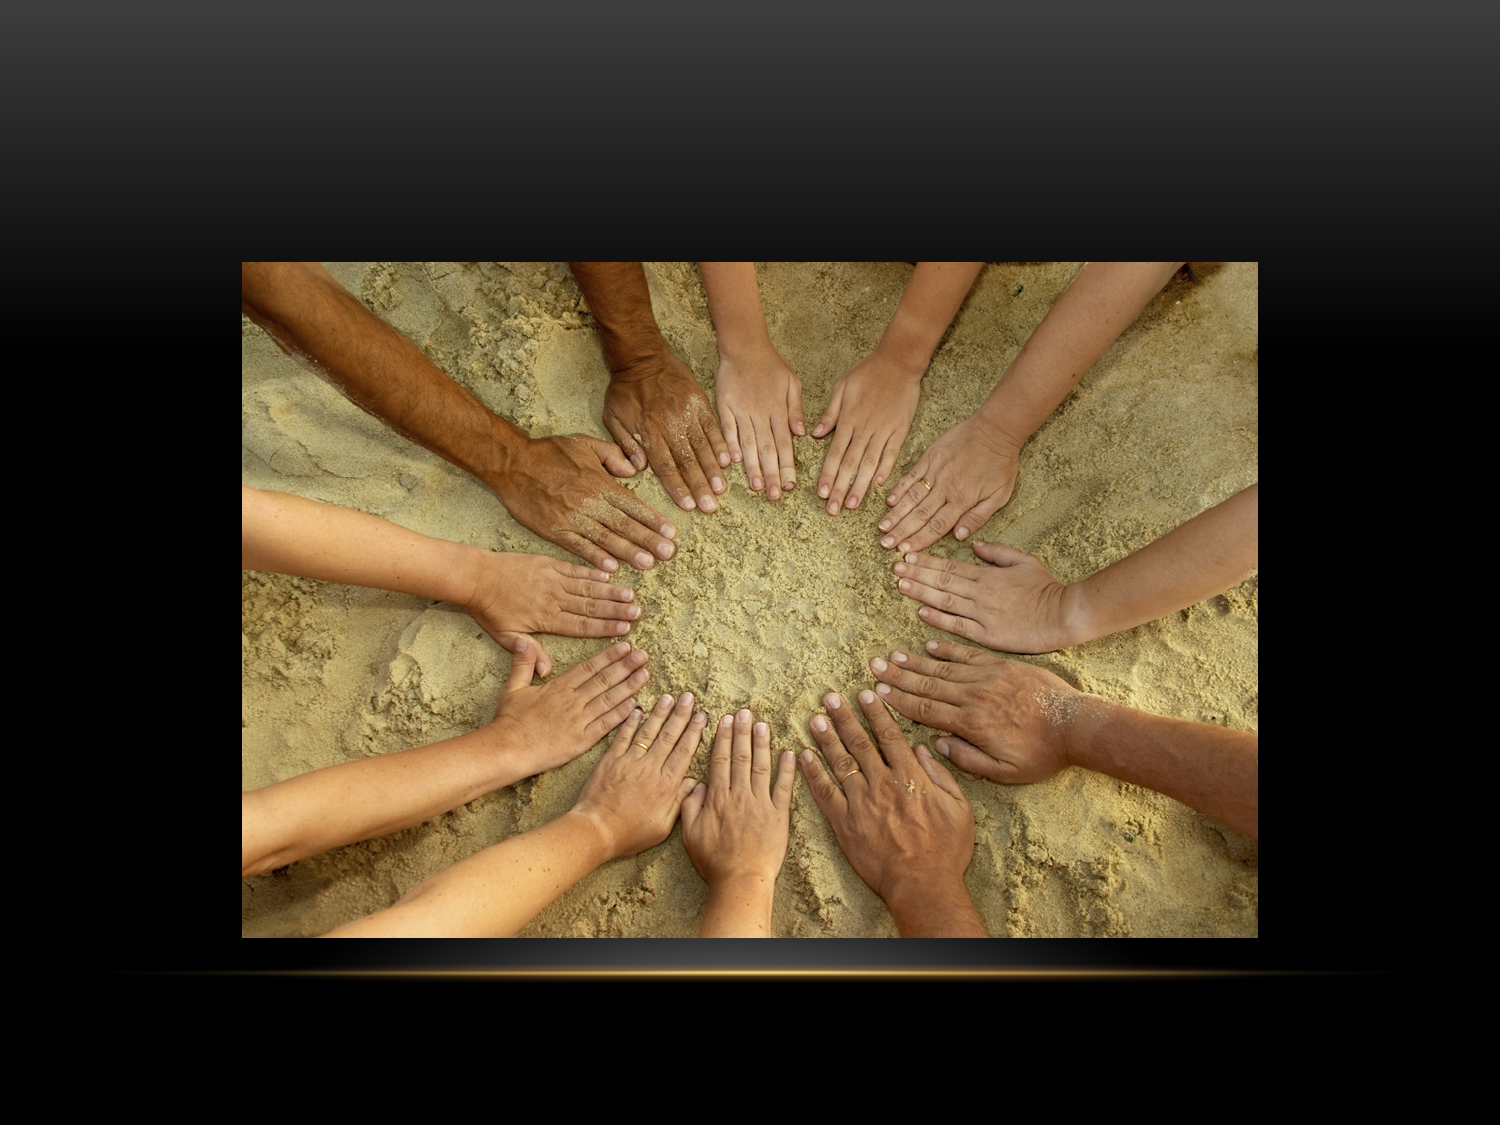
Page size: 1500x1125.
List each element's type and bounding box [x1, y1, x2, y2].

picture [0, 0, 1500, 1125]
list [241, 262, 1258, 938]
